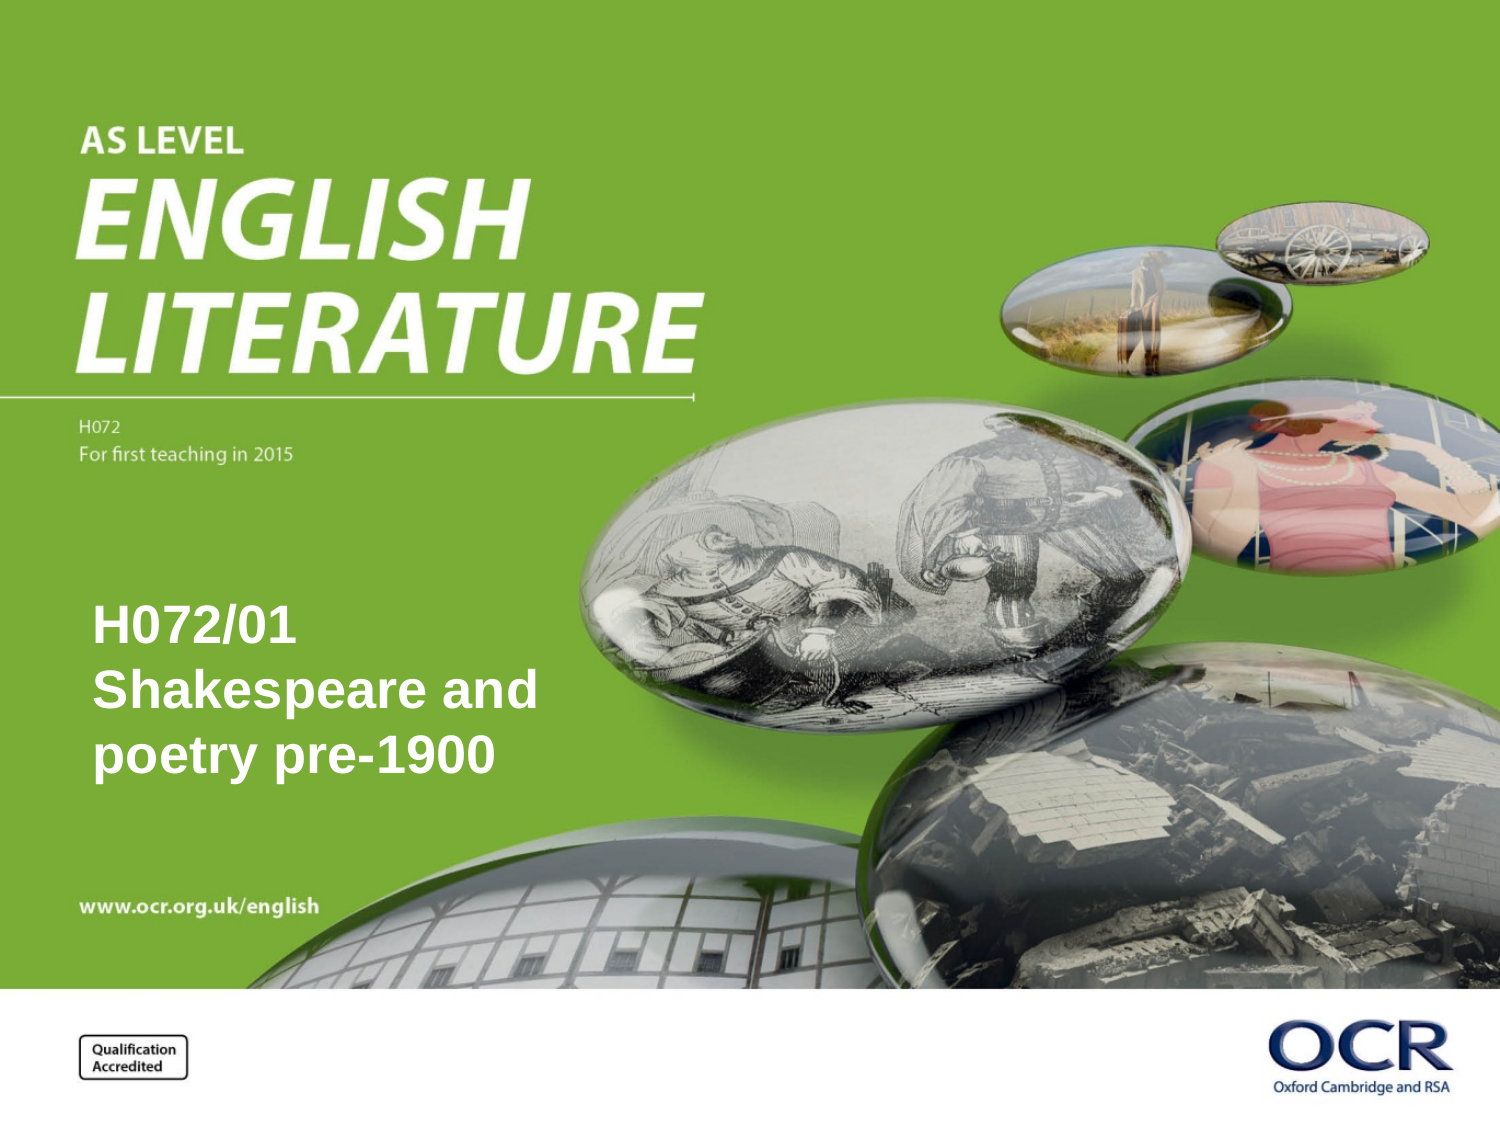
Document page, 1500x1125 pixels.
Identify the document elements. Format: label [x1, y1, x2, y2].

list [0, 0, 1500, 1125]
